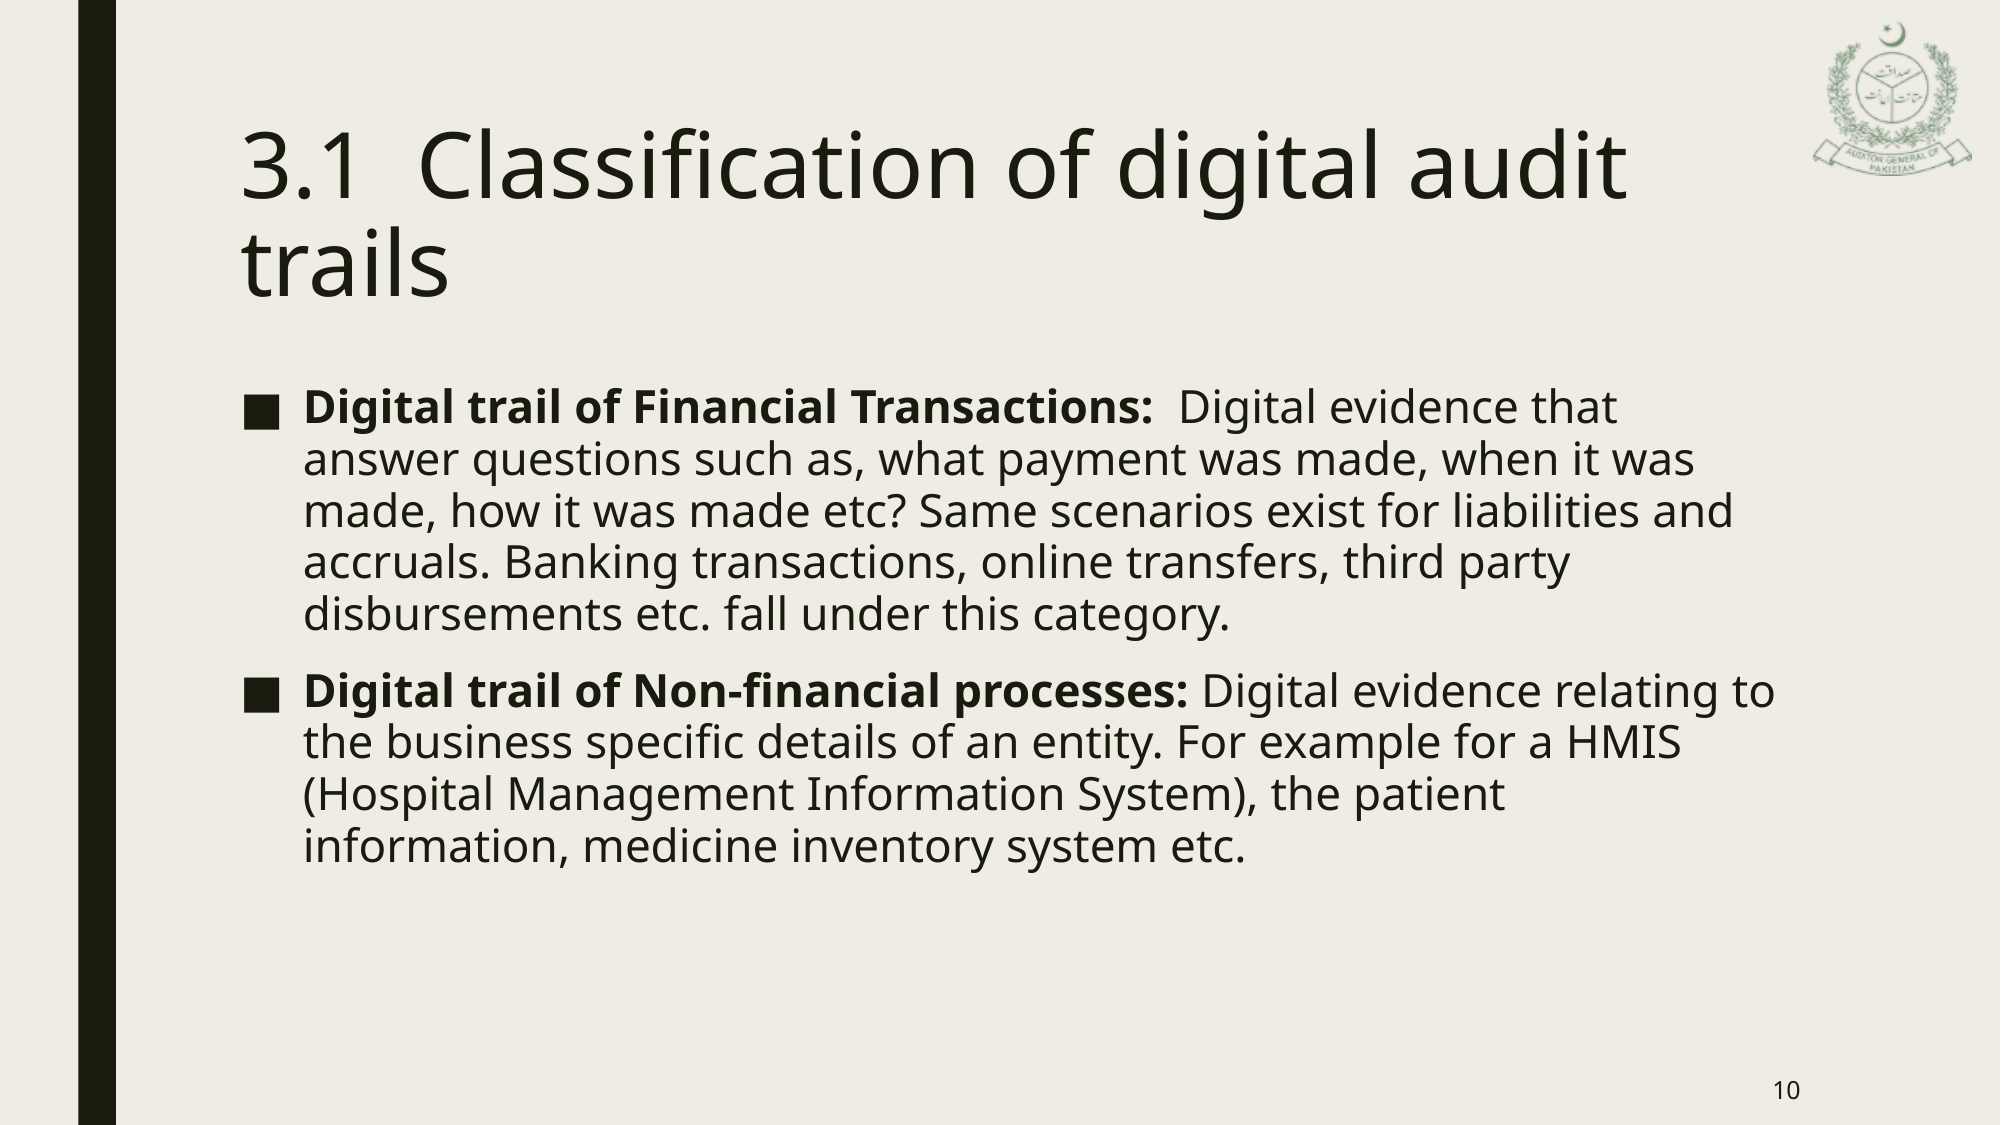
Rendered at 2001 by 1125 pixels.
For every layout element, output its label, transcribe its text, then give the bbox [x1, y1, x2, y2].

title 3.1 Classification of digital audit trails [225, 112, 1800, 357]
list Digital trail of Financial Transactions: Digital evidence that answer questions such as, what payment was made, when it was made, how it was made etc? Same scenarios exist for liabilities and accruals. Banking transactions, online transfers, third party disbursements etc. fall under this category. Digital trail of Non-financial processes: Digital evidence relating to the business specific details of an entity. For example for a HMIS (Hospital Management Information System), the patient information, medicine inventory system etc. [225, 375, 1800, 963]
slide_number 10 [1553, 1058, 1816, 1125]
